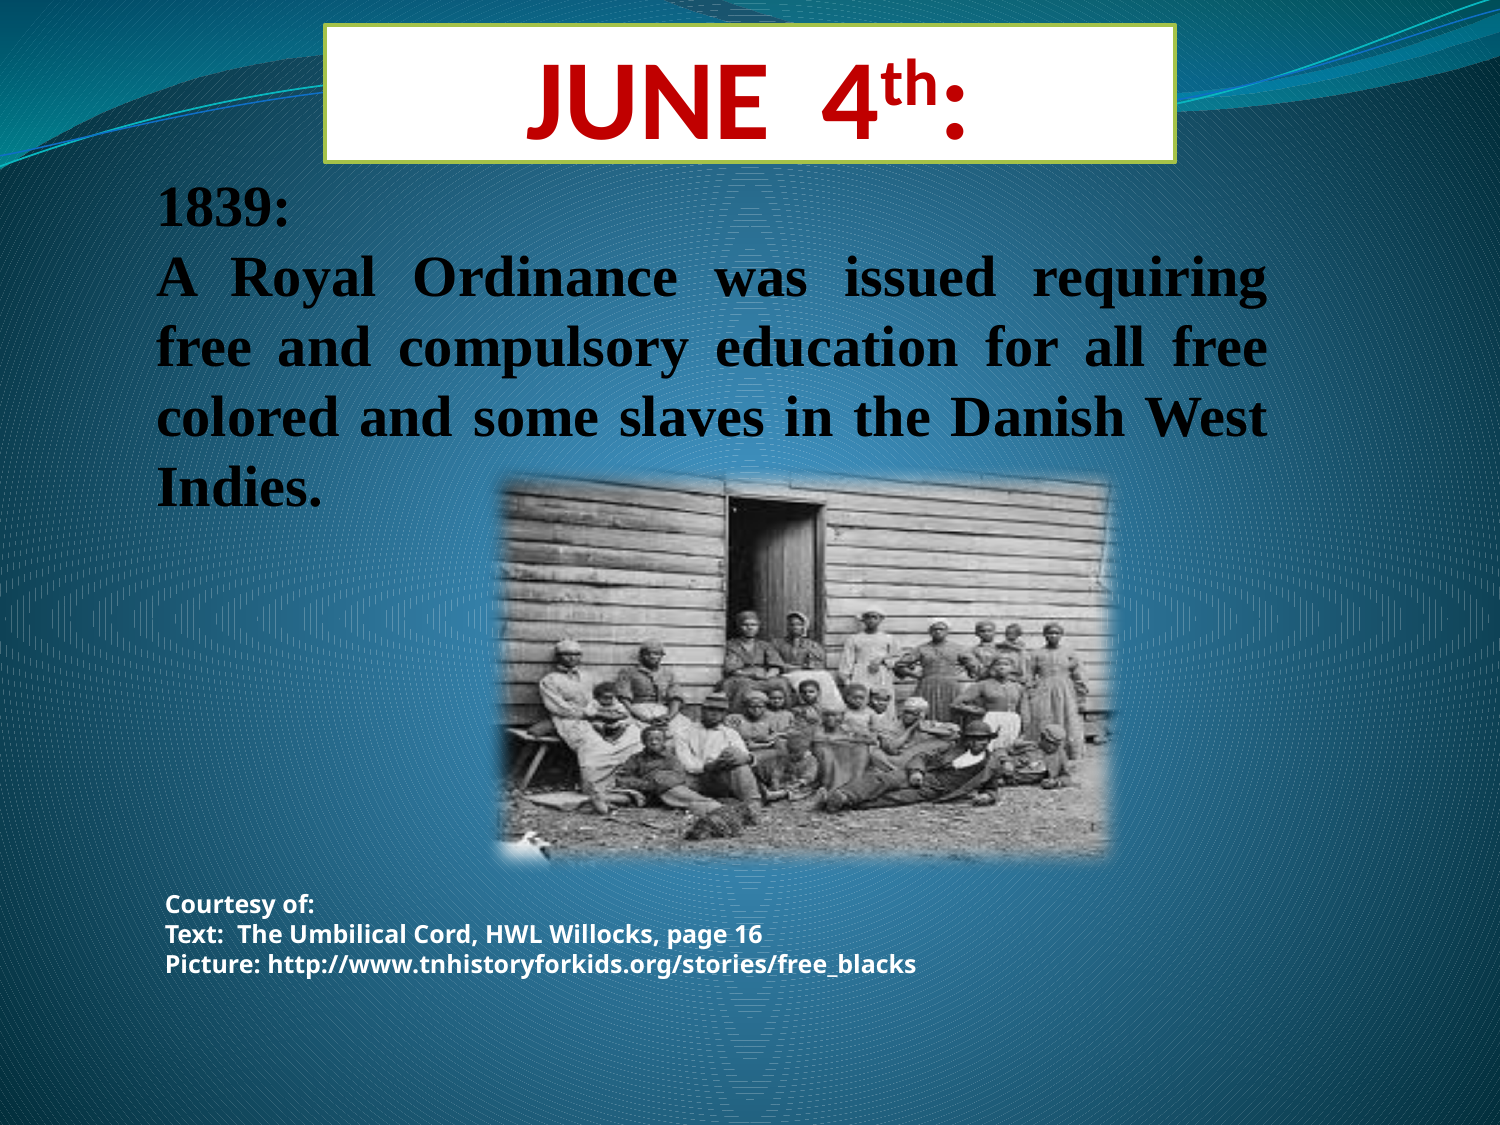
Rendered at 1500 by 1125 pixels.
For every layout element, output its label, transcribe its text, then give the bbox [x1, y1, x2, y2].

text_box [124, 162, 477, 825]
picture [483, 462, 1126, 876]
text_box Courtesy of: Text: The Umbilical Cord, HWL Willocks, page 16 Picture: http://www.tnhistoryforkids.org/stories/free_blacks [150, 881, 1313, 986]
text_box 1934: Elmira Agatha Thomas Farrell was born on St. Thomas. She is noted as a traditional games expert, medicinal leaves and herbs specialist, senior citizen advocate, cultural specialist, auxiliary officer, cultural dance performer and entertainer. [479, 881, 1130, 889]
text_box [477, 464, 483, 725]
title JUNE 4th: [323, 23, 1177, 162]
text_box 1839: A Royal Ordinance was issued requiring free and compulsory education for all free colored and some slaves in the Danish West Indies. [149, 162, 1275, 725]
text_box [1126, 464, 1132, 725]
